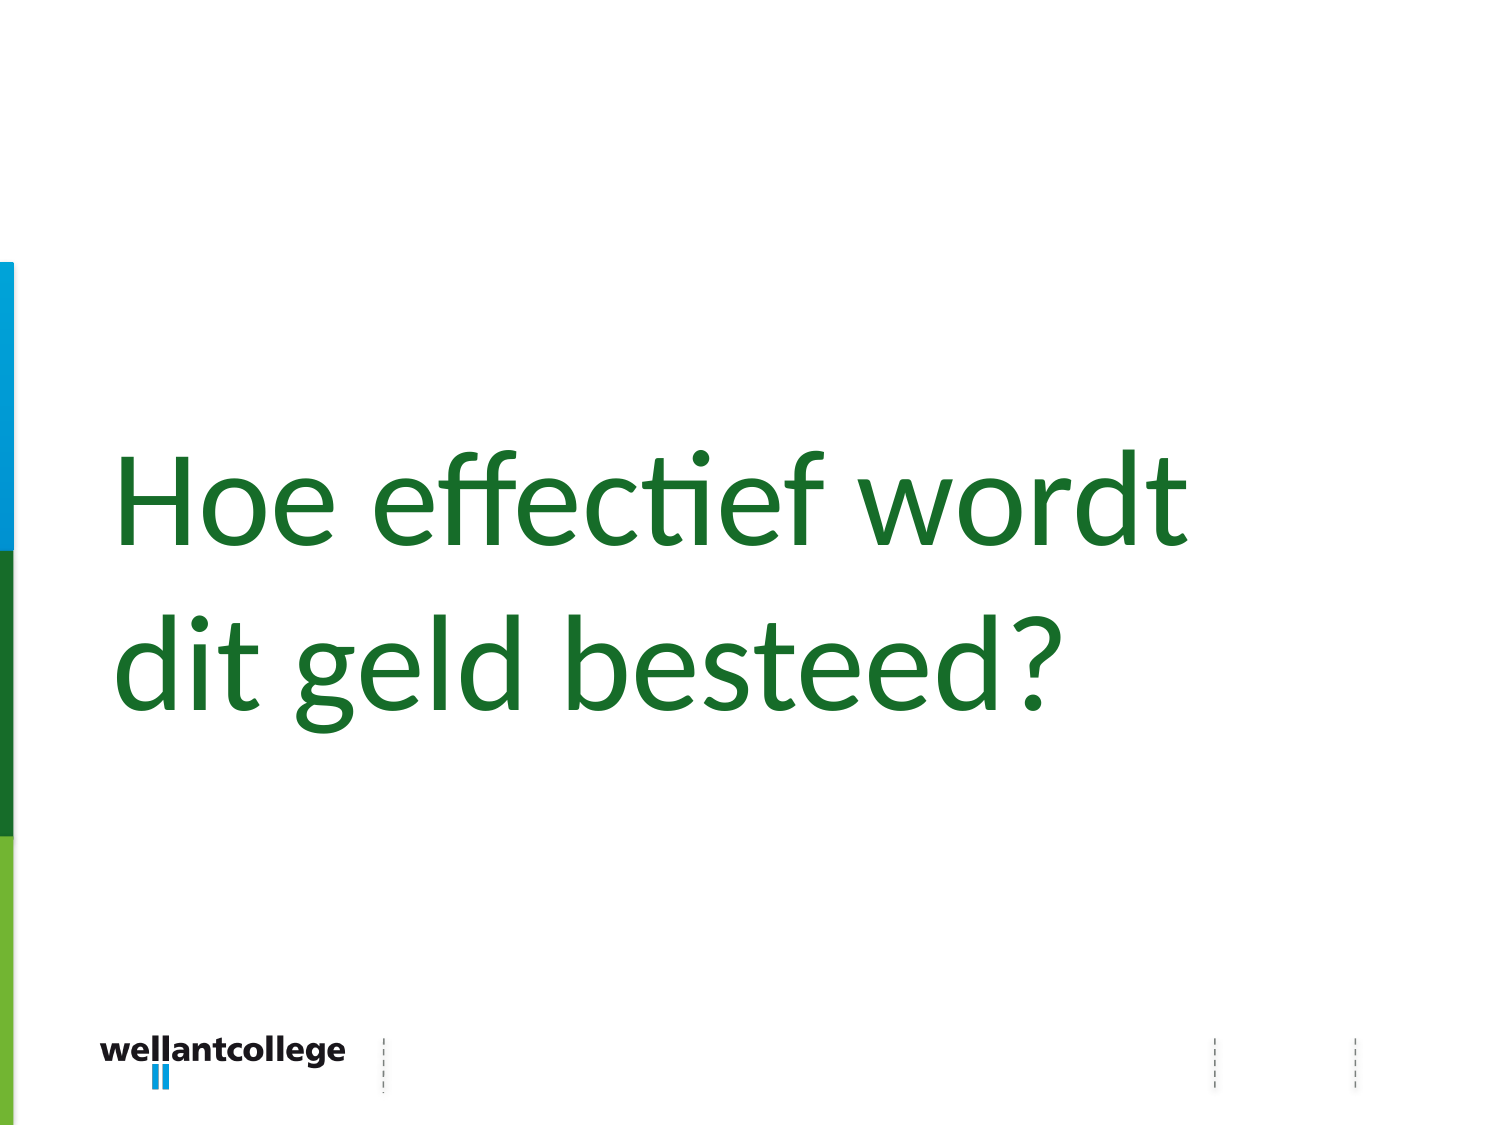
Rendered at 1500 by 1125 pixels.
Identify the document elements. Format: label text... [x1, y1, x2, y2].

title Hoe effectief wordt dit geld besteed? [112, 312, 1350, 738]
